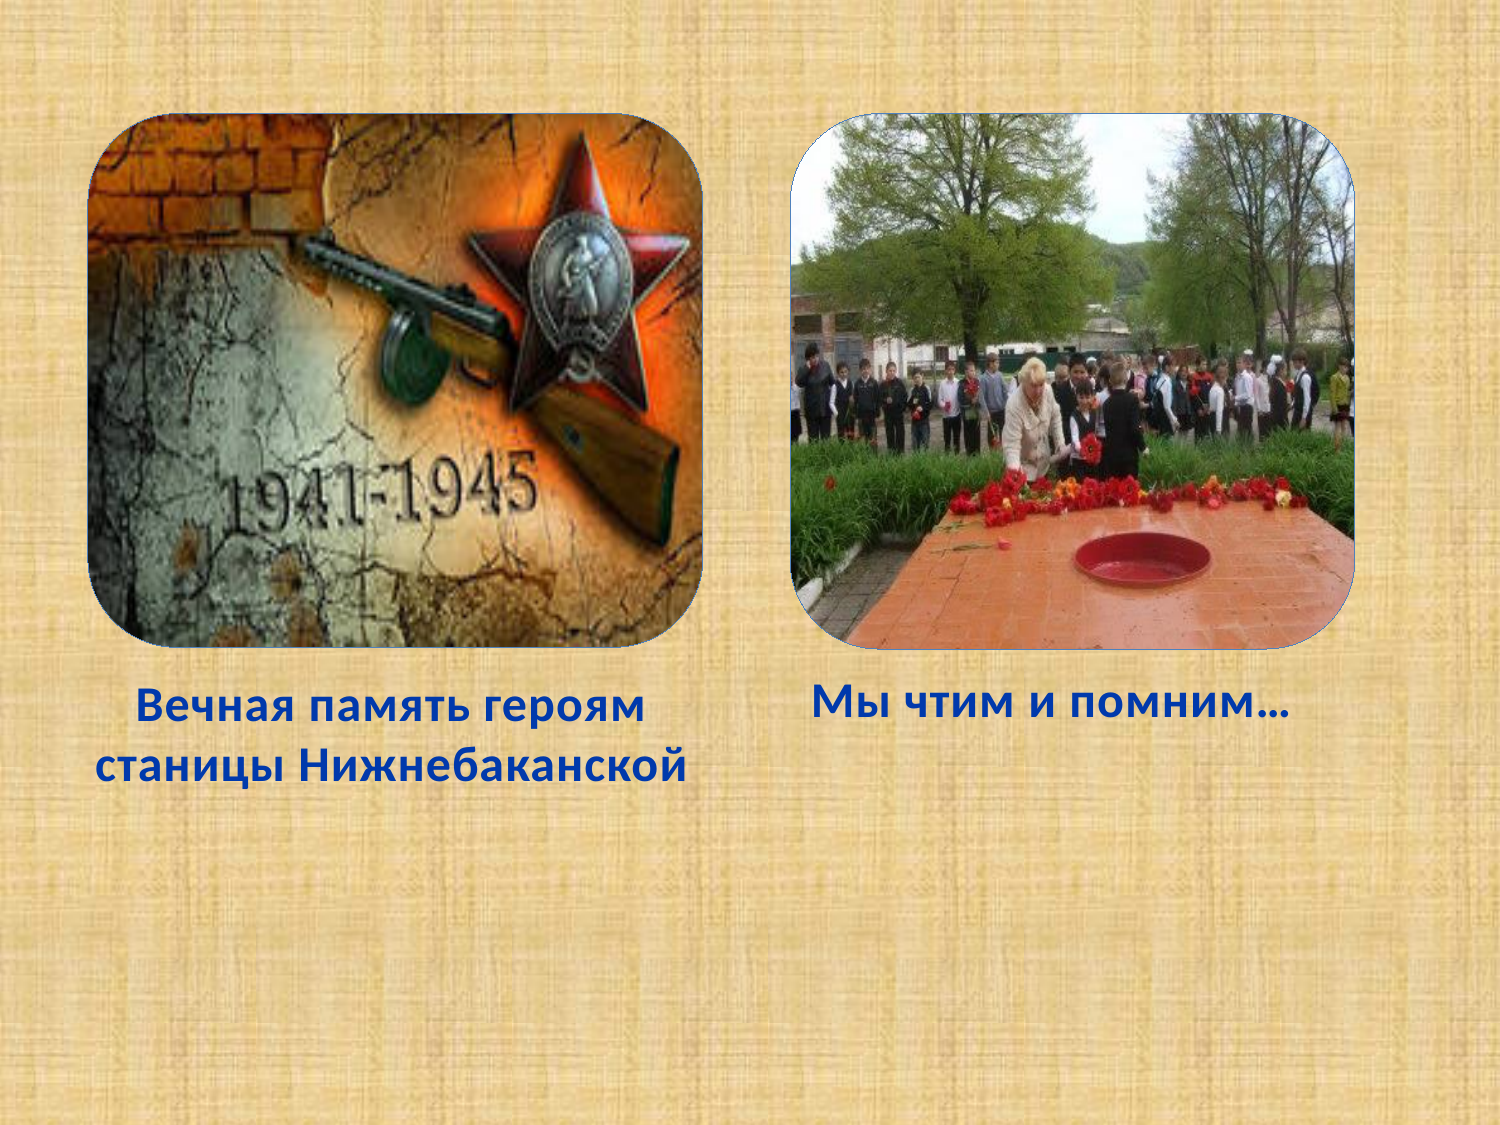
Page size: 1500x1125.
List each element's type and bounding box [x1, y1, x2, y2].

text_box [54, 113, 729, 1036]
picture [0, 0, 1500, 1125]
text_box [749, 113, 1355, 965]
